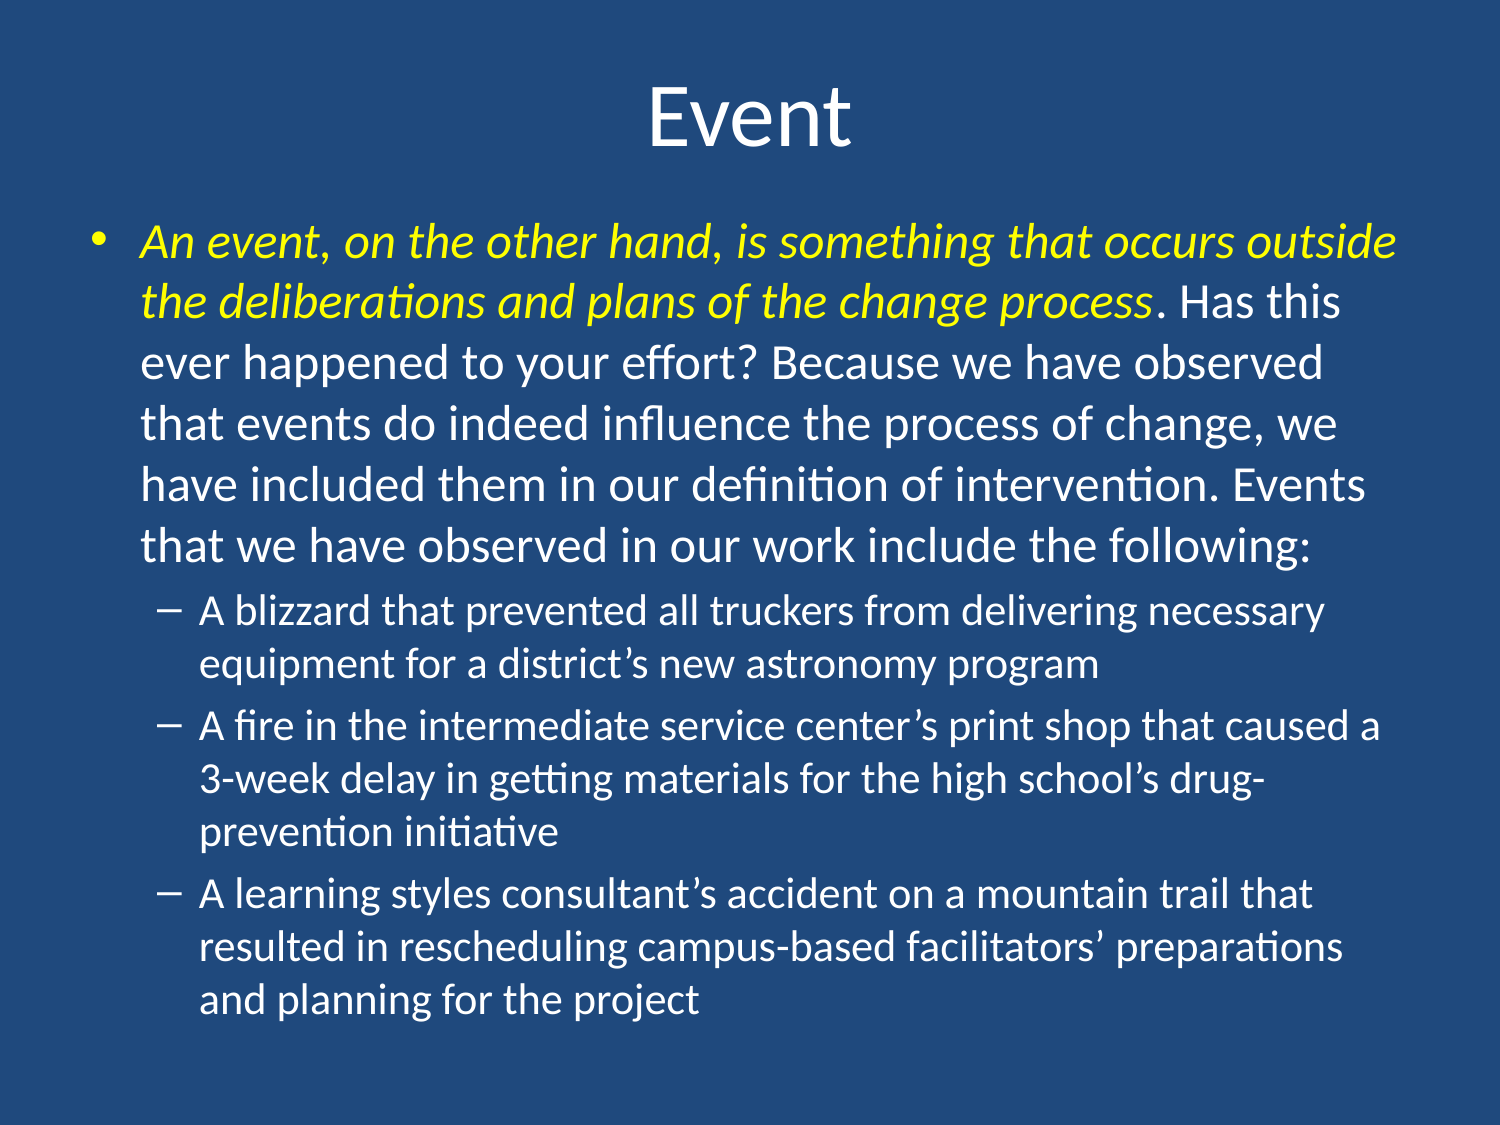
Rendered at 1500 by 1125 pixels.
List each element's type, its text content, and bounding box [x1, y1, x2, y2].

list An event, on the other hand, is something that occurs outside the deliberations and plans of the change process. Has this ever happened to your effort? Because we have observed that events do indeed influence the process of change, we have included them in our definition of intervention. Events that we have observed in our work include the following: A blizzard that prevented all truckers from delivering necessary equipment for a district’s new astronomy program A fire in the intermediate service center’s print shop that caused a 3-week delay in getting materials for the high school’s drug-prevention initiative A learning styles consultant’s accident on a mountain trail that resulted in rescheduling campus-based facilitators’ preparations and planning for the project [75, 200, 1425, 1088]
title Event [75, 45, 1425, 175]
